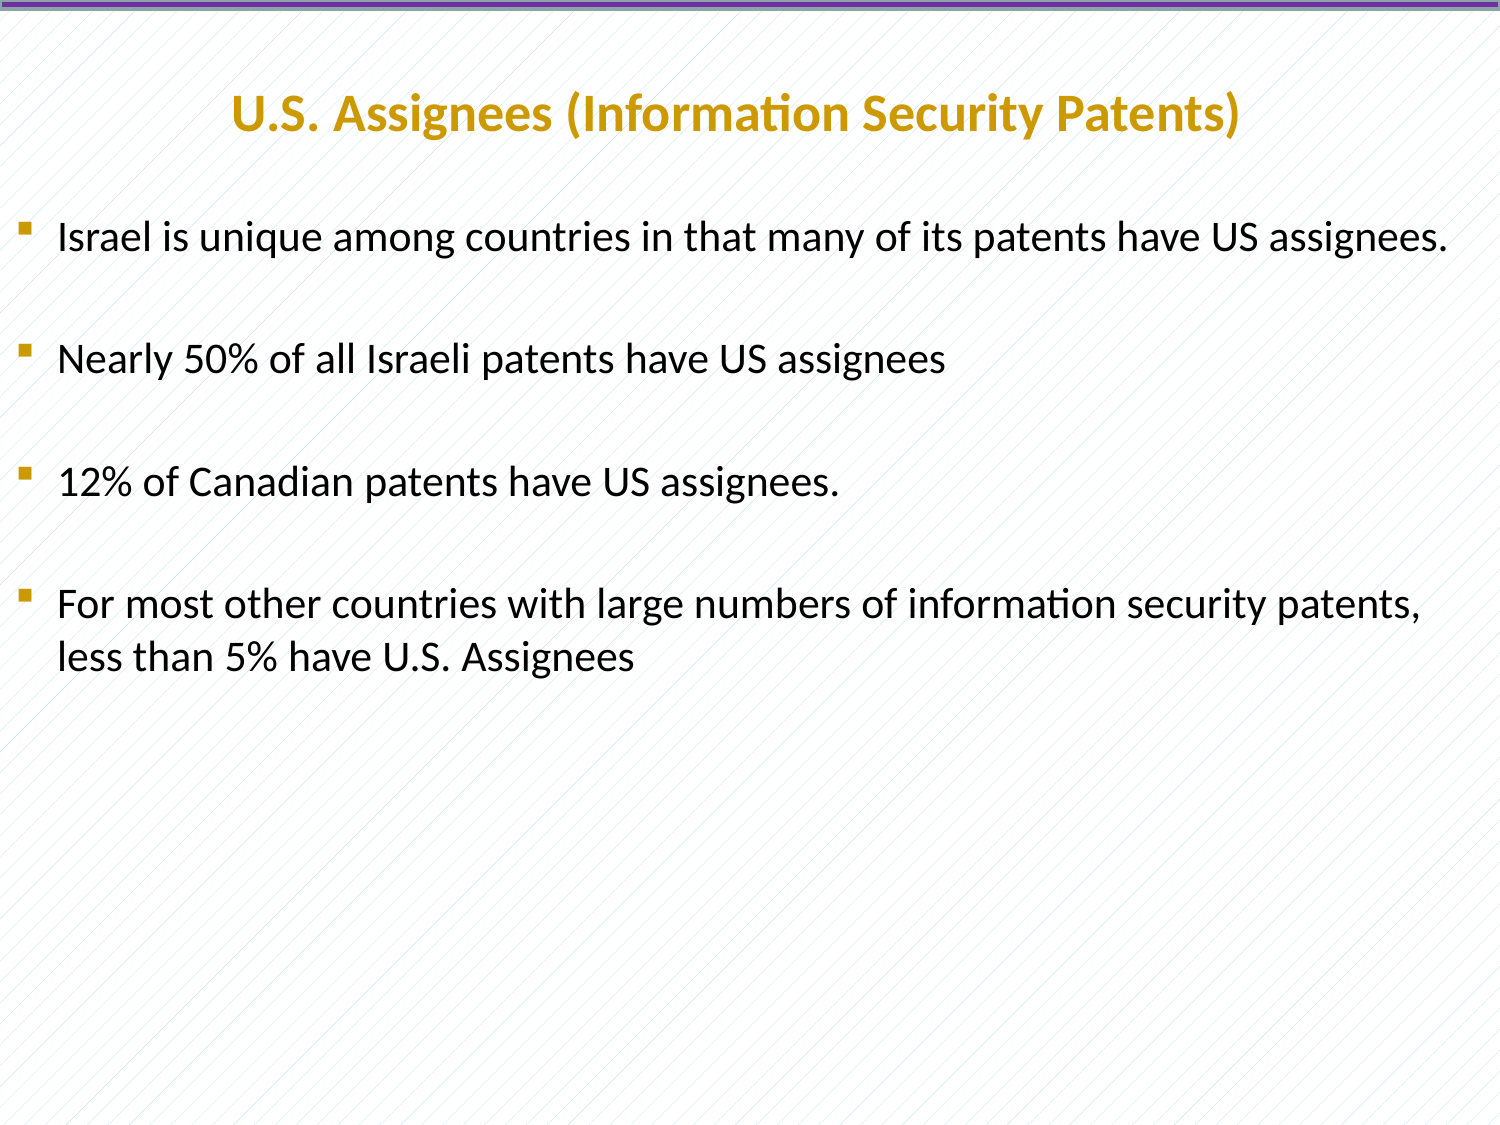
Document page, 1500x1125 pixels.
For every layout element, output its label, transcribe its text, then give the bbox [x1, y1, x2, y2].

title U.S. Assignees (Information Security Patents) [62, 62, 1413, 158]
list Israel is unique among countries in that many of its patents have US assignees. Nearly 50% of all Israeli patents have US assignees 12% of Canadian patents have US assignees. For most other countries with large numbers of information security patents, less than 5% have U.S. Assignees [0, 200, 1500, 988]
